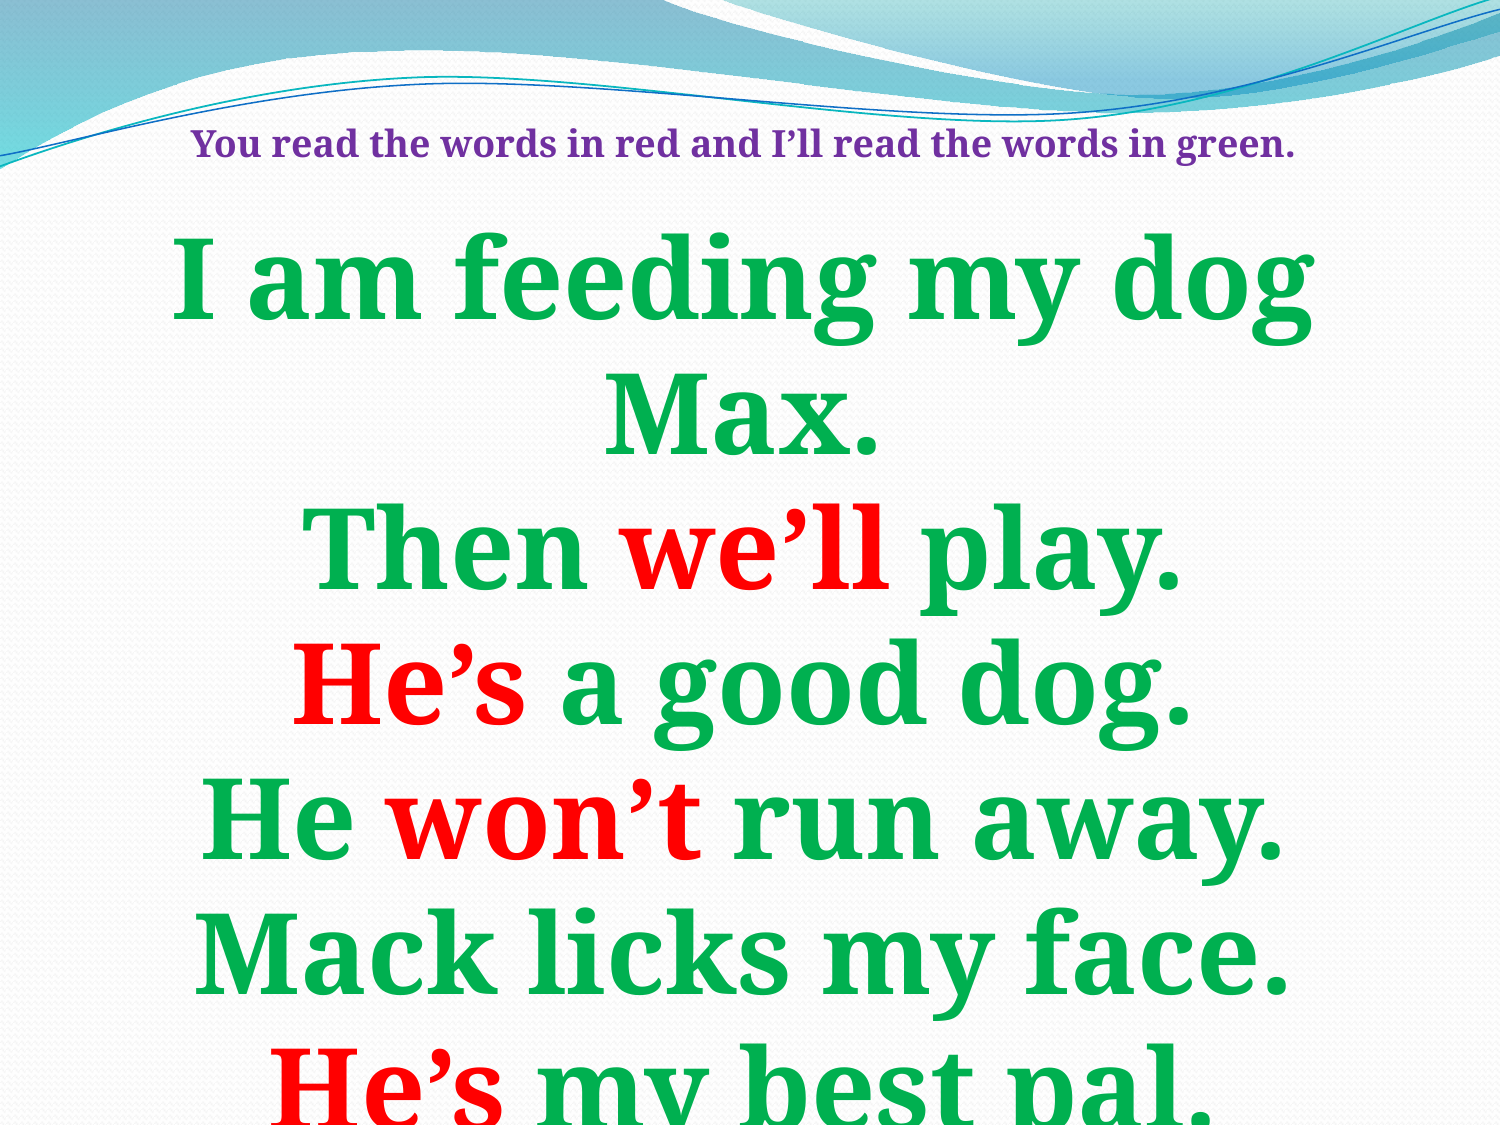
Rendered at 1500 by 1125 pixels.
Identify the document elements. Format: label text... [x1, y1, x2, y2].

text_box You read the words in red and I’ll read the words in green. [62, 112, 1425, 173]
text_box I am feeding my dog Max. Then we’ll play. He’s a good dog. He won’t run away. Mack licks my face. He’s my best pal. [50, 199, 1438, 1125]
